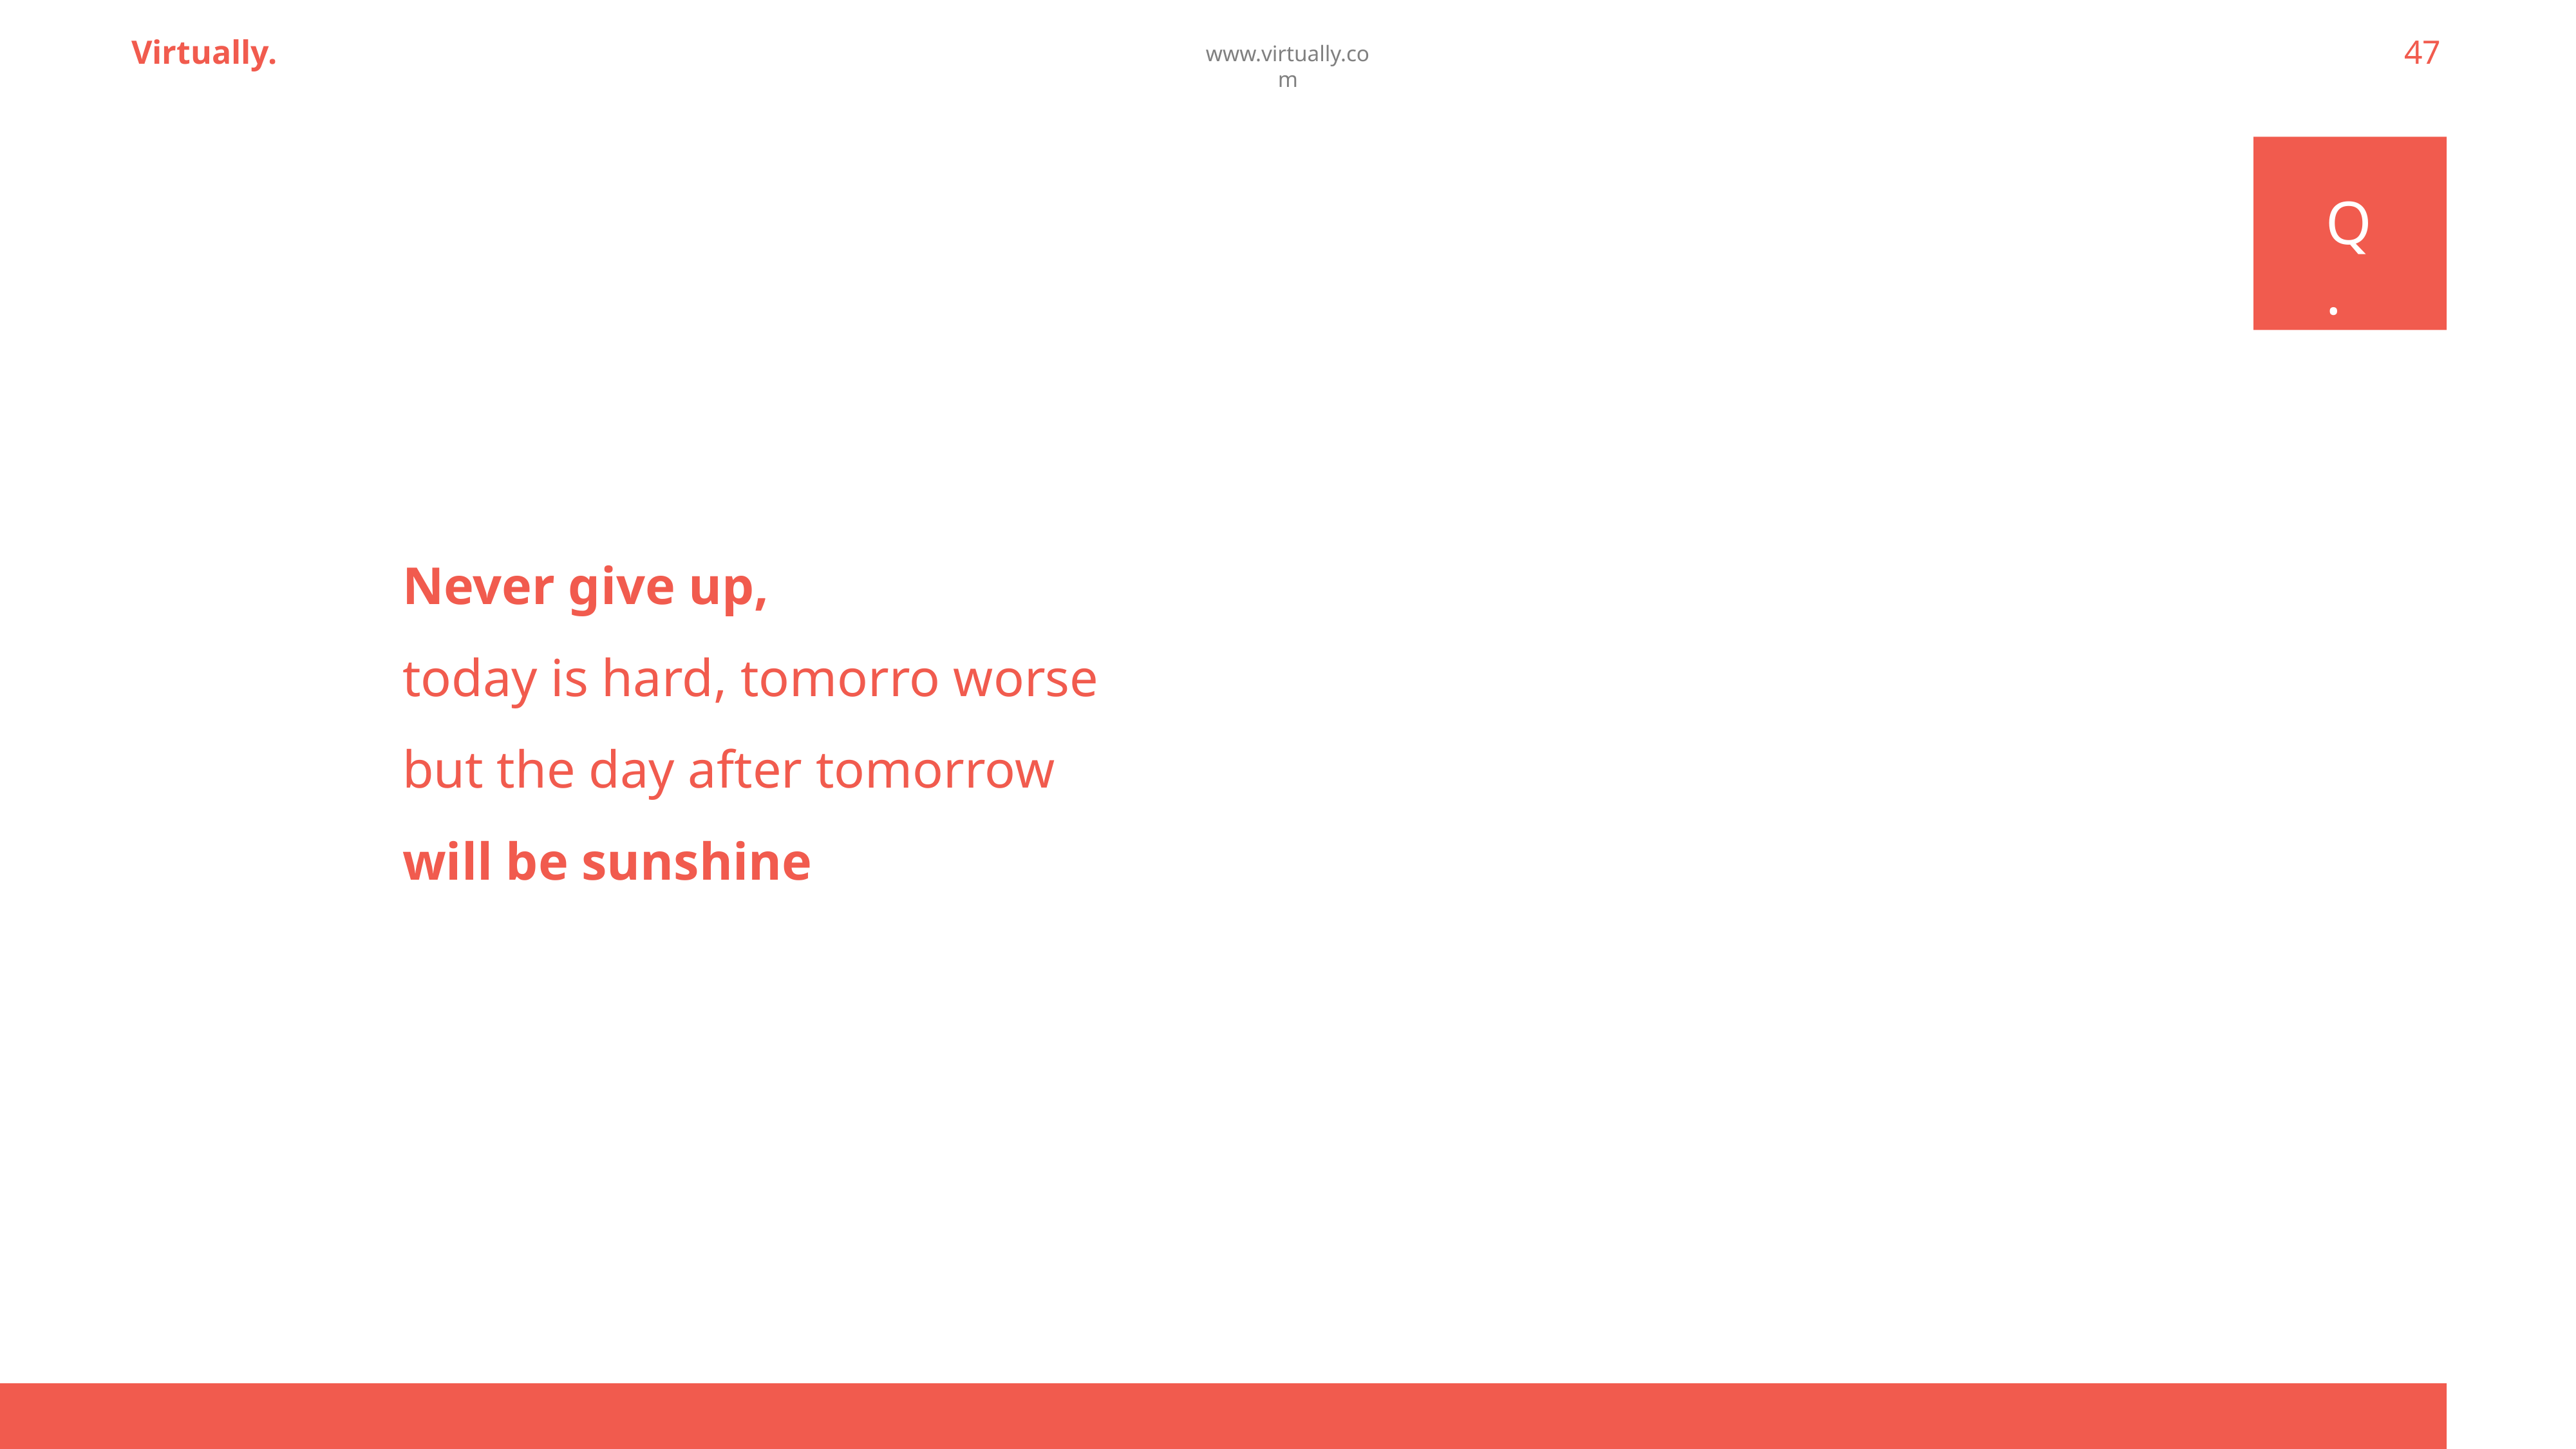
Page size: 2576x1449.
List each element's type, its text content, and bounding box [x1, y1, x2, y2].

text_box www.virtually.com [1187, 35, 1389, 97]
text_box Never give up, today is hard, tomorro worse but the day after tomorrow will be sunshine [402, 522, 1103, 890]
picture [1400, 137, 2447, 1313]
text_box Virtually. [131, 32, 277, 71]
text_box 47 [2404, 32, 2441, 71]
text_box [0, 1383, 2447, 1449]
